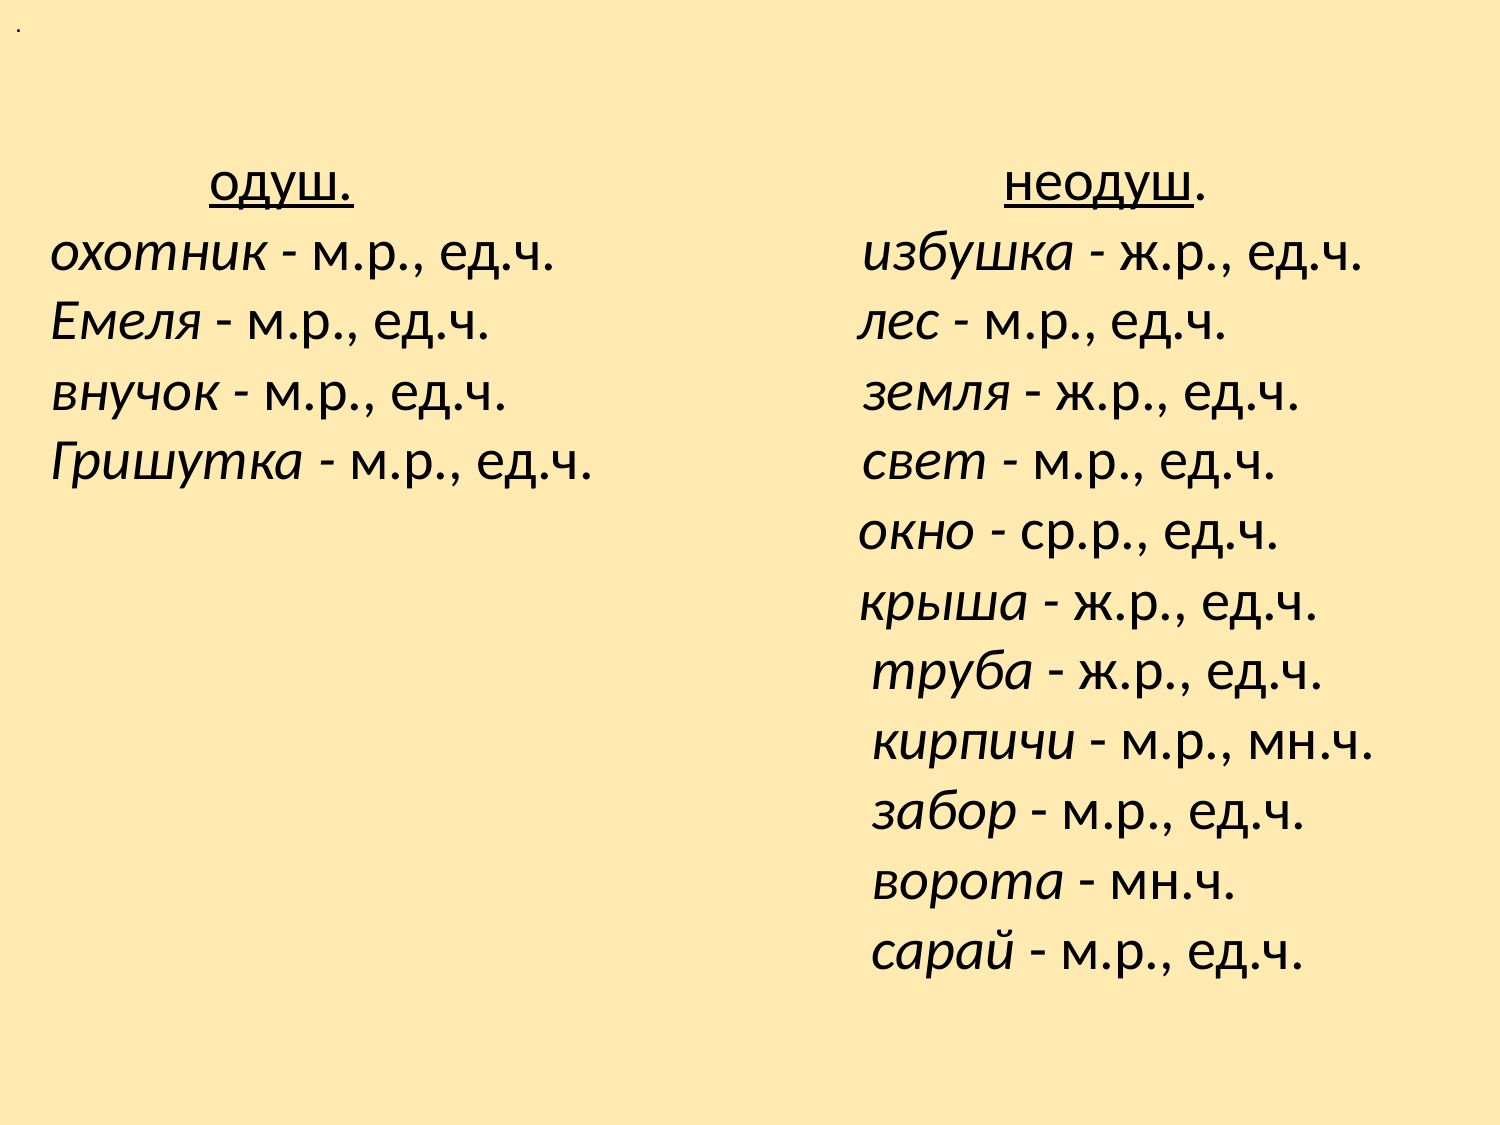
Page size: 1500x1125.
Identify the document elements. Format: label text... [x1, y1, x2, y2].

text_box одуш. неодуш. охотник - м.р., ед.ч. избушка - ж.р., ед.ч. Емеля - м.р., ед.ч. лес - м.р., ед.ч. внучок - м.р., ед.ч. земля - ж.р., ед.ч. Гришутка - м.р., ед.ч. свет - м.р., ед.ч. окно - ср.р., ед.ч. крыша - ж.р., ед.ч. труба - ж.р., ед.ч. кирпичи - м.р., мн.ч. забор - м.р., ед.ч. ворота - мн.ч. сарай - м.р., ед.ч. [35, 134, 1500, 1125]
text_box . [0, 0, 38, 46]
